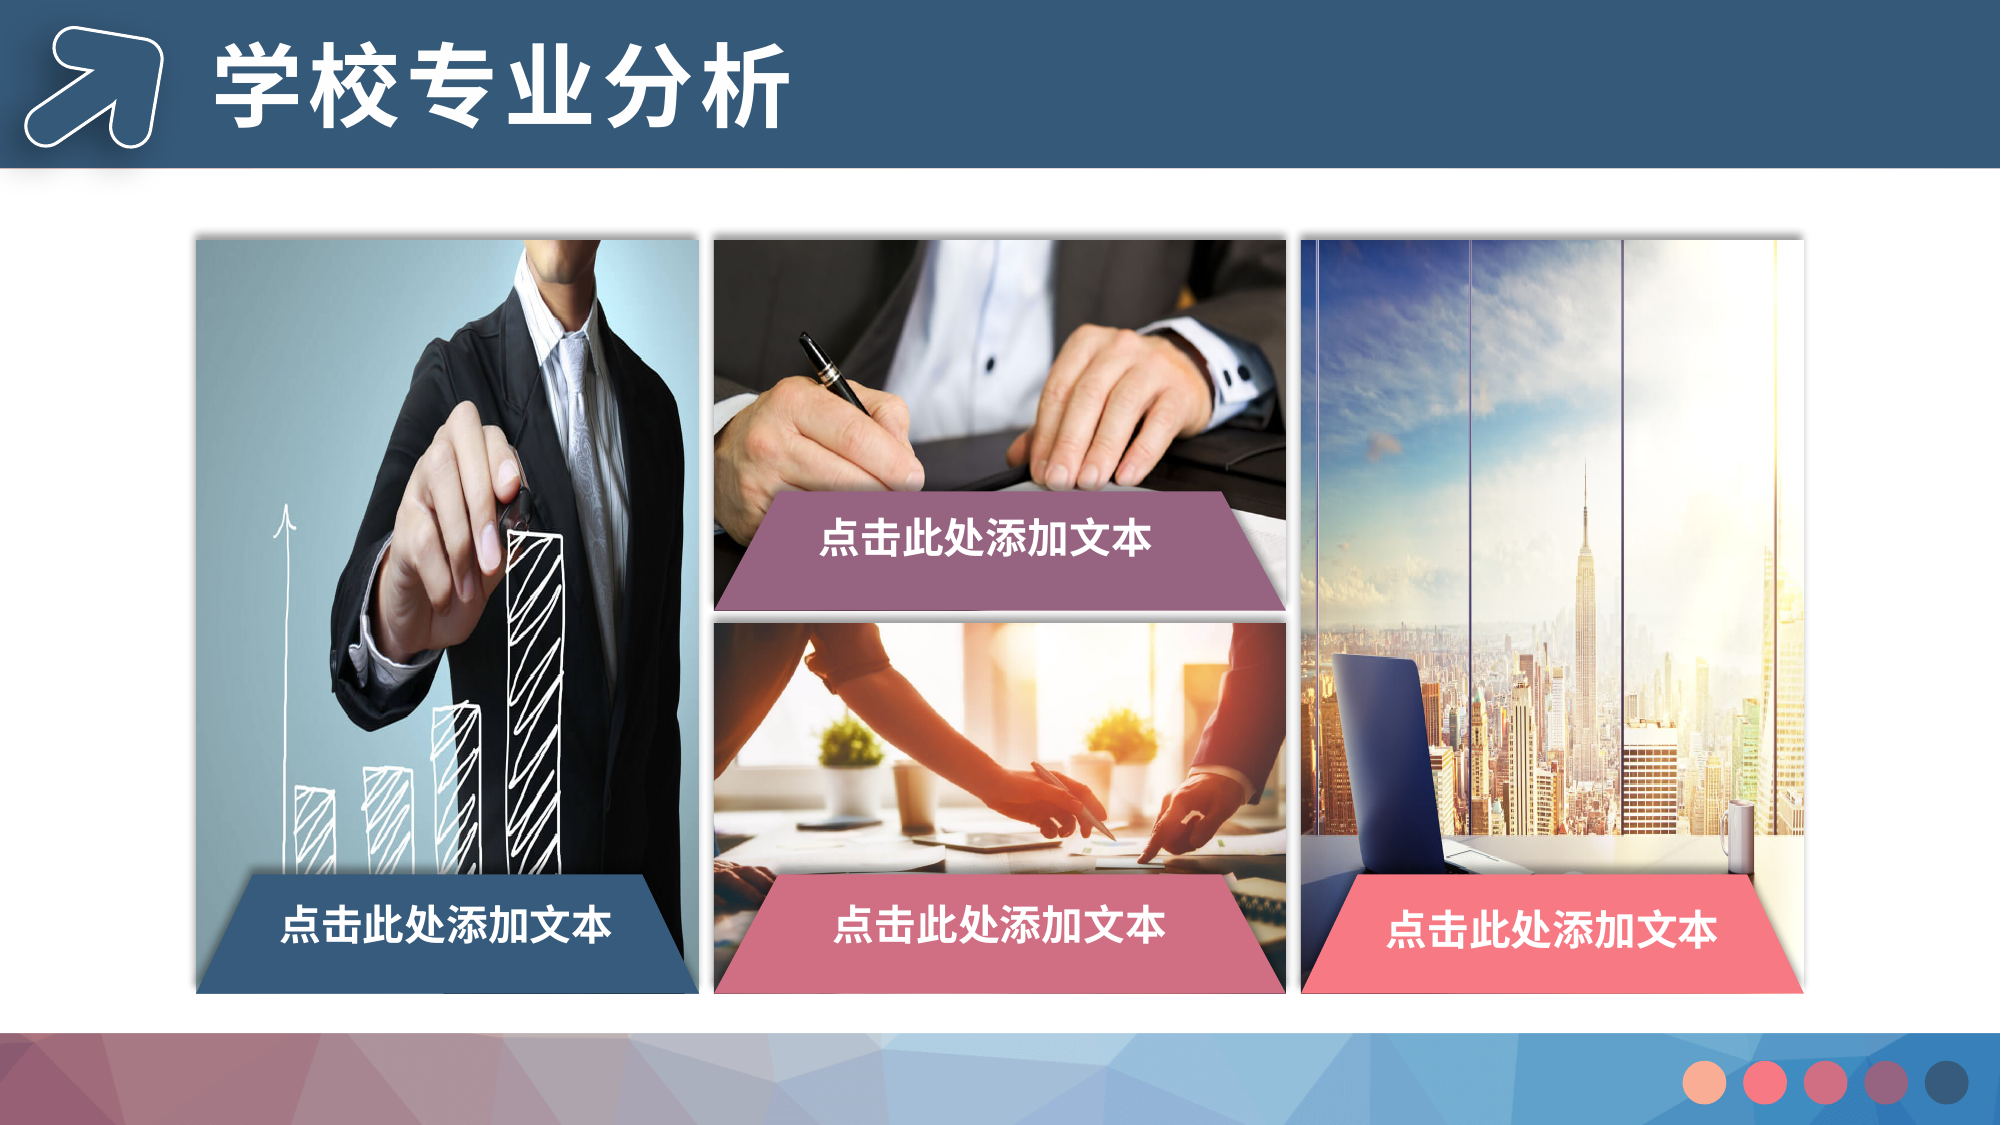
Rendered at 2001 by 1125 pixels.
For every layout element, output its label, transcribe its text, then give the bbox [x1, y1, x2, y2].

text_box [195, 240, 700, 971]
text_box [196, 874, 700, 994]
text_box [713, 491, 1286, 611]
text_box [713, 874, 1286, 994]
text_box [24, 26, 164, 149]
text_box [1681, 1059, 1728, 1106]
text_box [1300, 240, 1805, 977]
text_box [1863, 1059, 1910, 1106]
text_box [713, 240, 1287, 591]
text_box [0, 0, 2000, 169]
text_box [1742, 1059, 1788, 1106]
text_box [0, 169, 2000, 1034]
text_box 学校专业分析 [196, 21, 808, 147]
picture [0, 1034, 2000, 1125]
text_box [1923, 1059, 1970, 1106]
text_box [1802, 1059, 1849, 1106]
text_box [1300, 874, 1804, 994]
text_box [713, 623, 1287, 974]
